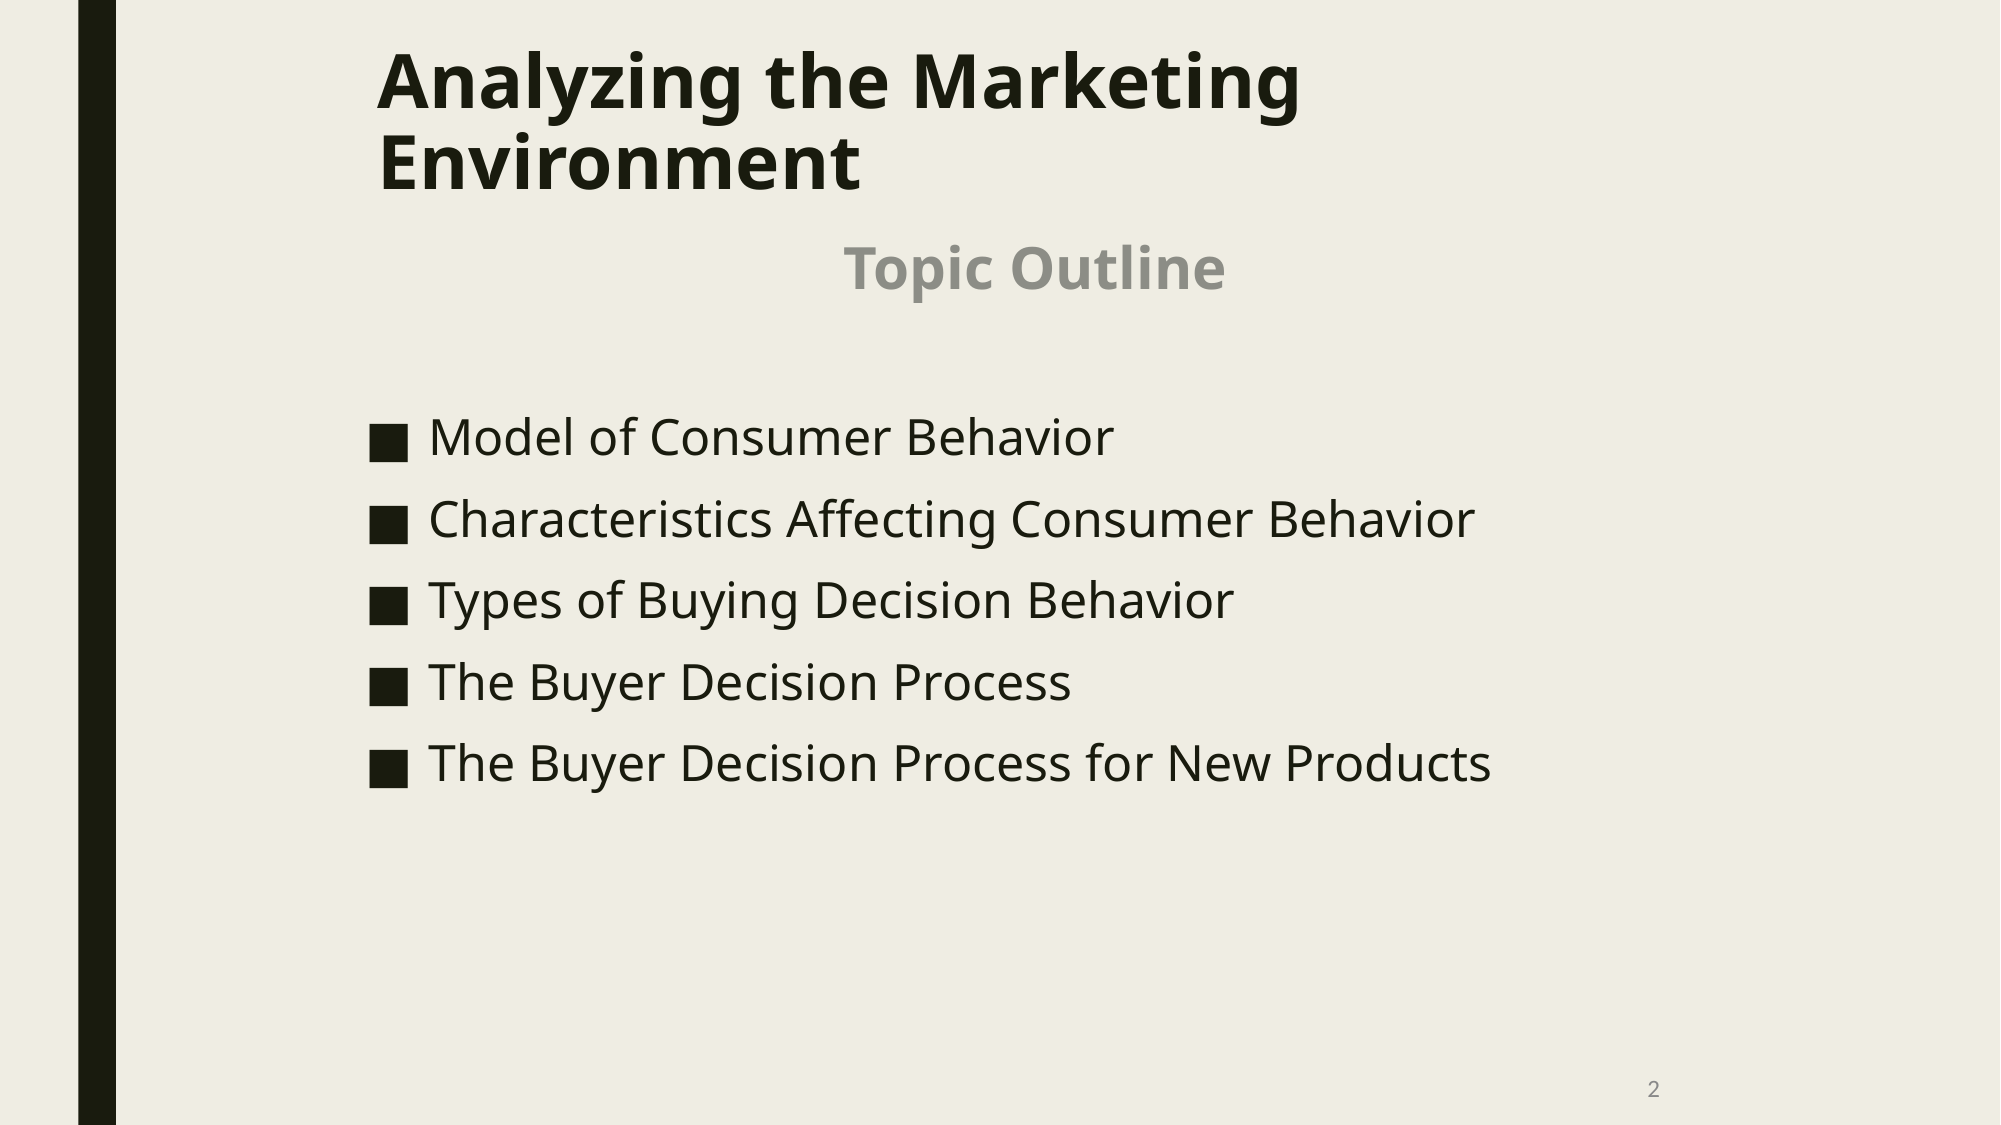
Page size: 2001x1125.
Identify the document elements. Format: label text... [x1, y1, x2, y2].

list Topic Outline Model of Consumer Behavior Characteristics Affecting Consumer Behavior Types of Buying Decision Behavior The Buyer Decision Process The Buyer Decision Process for New Products [350, 231, 1721, 953]
title Analyzing the Marketing Environment [362, 37, 1638, 225]
slide_number 2 [1325, 1057, 1675, 1118]
